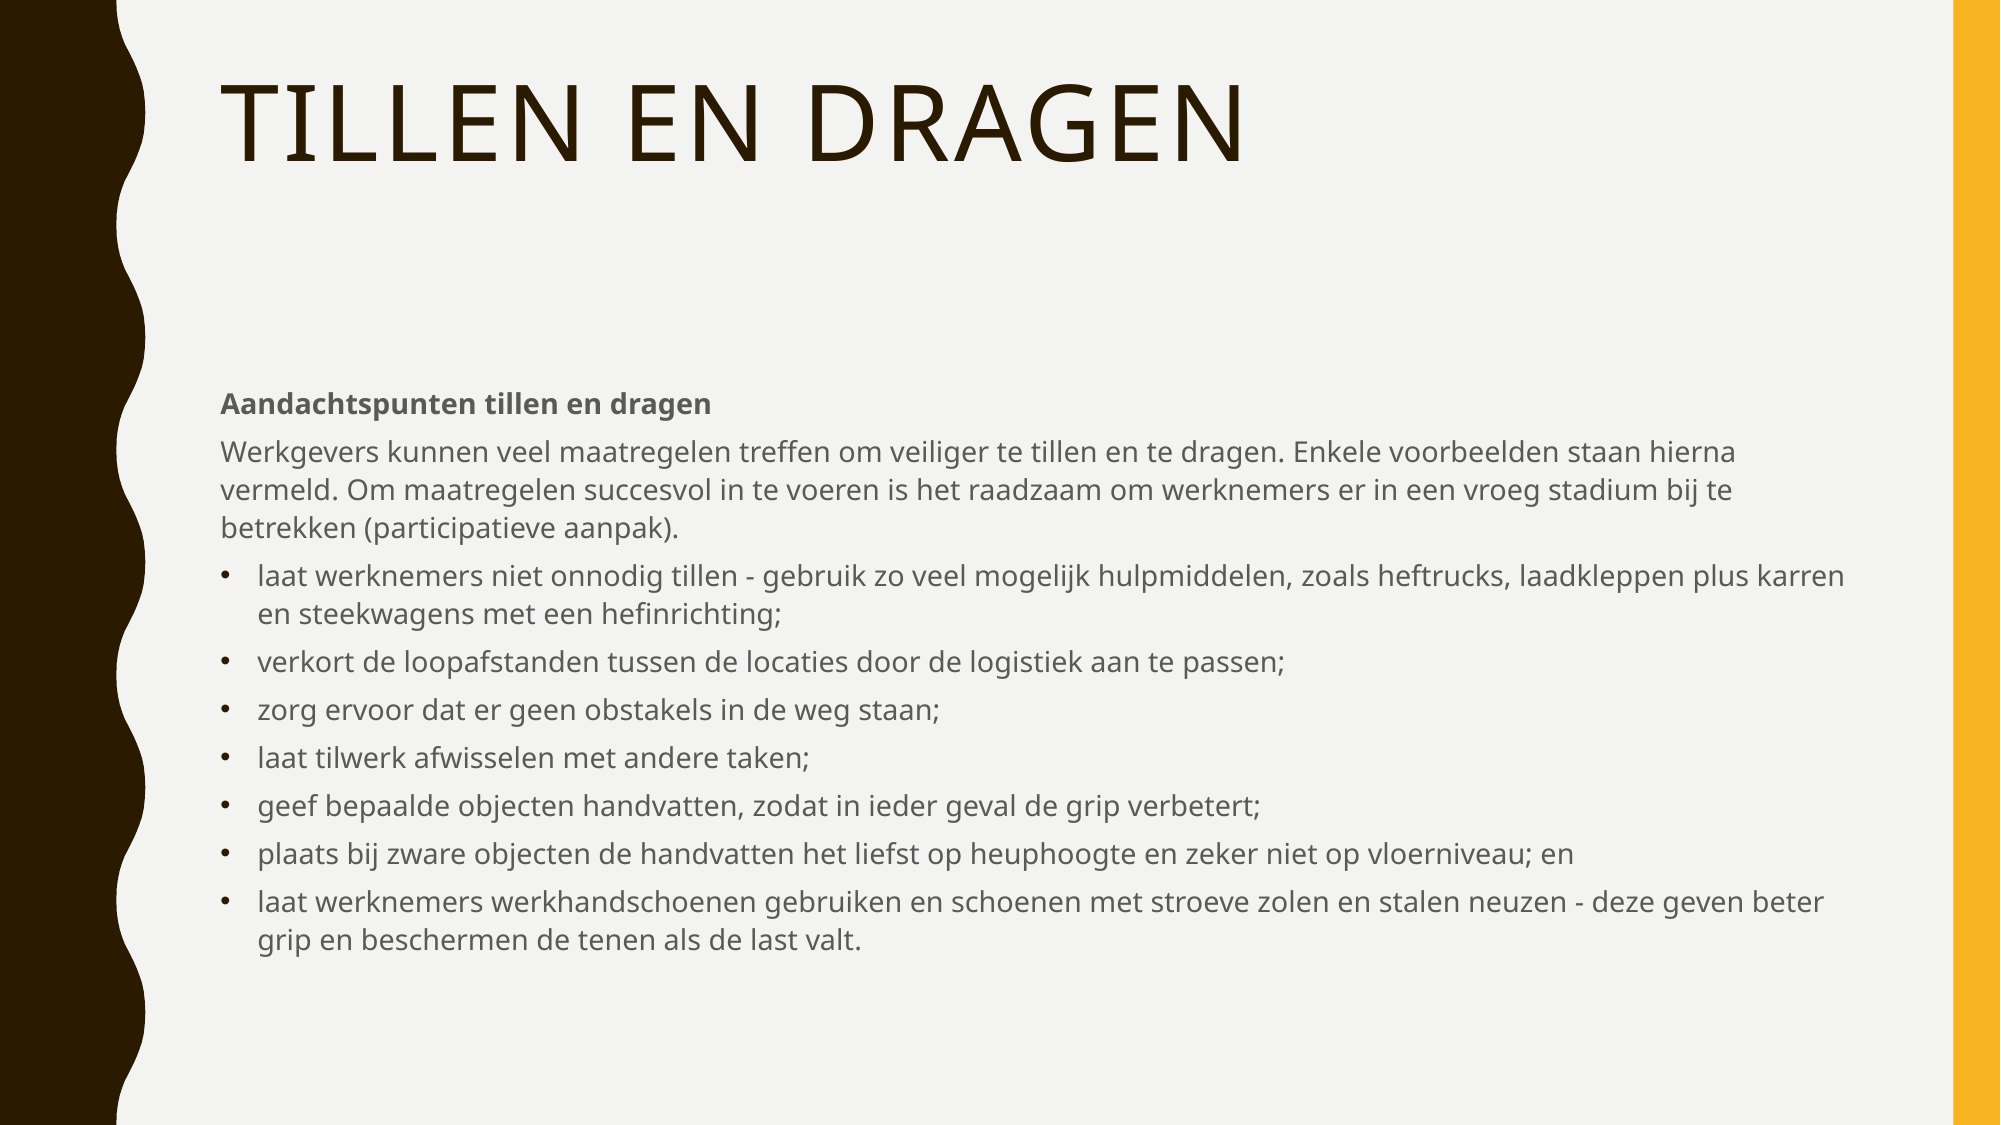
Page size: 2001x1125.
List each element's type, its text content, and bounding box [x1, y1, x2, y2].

title Tillen en dragen [205, 62, 1875, 308]
list Aandachtspunten tillen en dragen Werkgevers kunnen veel maatregelen treffen om veiliger te tillen en te dragen. Enkele voorbeelden staan hierna vermeld. Om maatregelen succesvol in te voeren is het raadzaam om werknemers er in een vroeg stadium bij te betrekken (participatieve aanpak). laat werknemers niet onnodig tillen - gebruik zo veel mogelijk hulpmiddelen, zoals heftrucks, laadkleppen plus karren en steekwagens met een hefinrichting; verkort de loopafstanden tussen de locaties door de logistiek aan te passen; zorg ervoor dat er geen obstakels in de weg staan; laat tilwerk afwisselen met andere taken; geef bepaalde objecten handvatten, zodat in ieder geval de grip verbetert; plaats bij zware objecten de handvatten het liefst op heuphoogte en zeker niet op vloerniveau; en laat werknemers werkhandschoenen gebruiken en schoenen met stroeve zolen en stalen neuzen - deze geven beter grip en beschermen de tenen als de last valt. [205, 375, 1875, 965]
